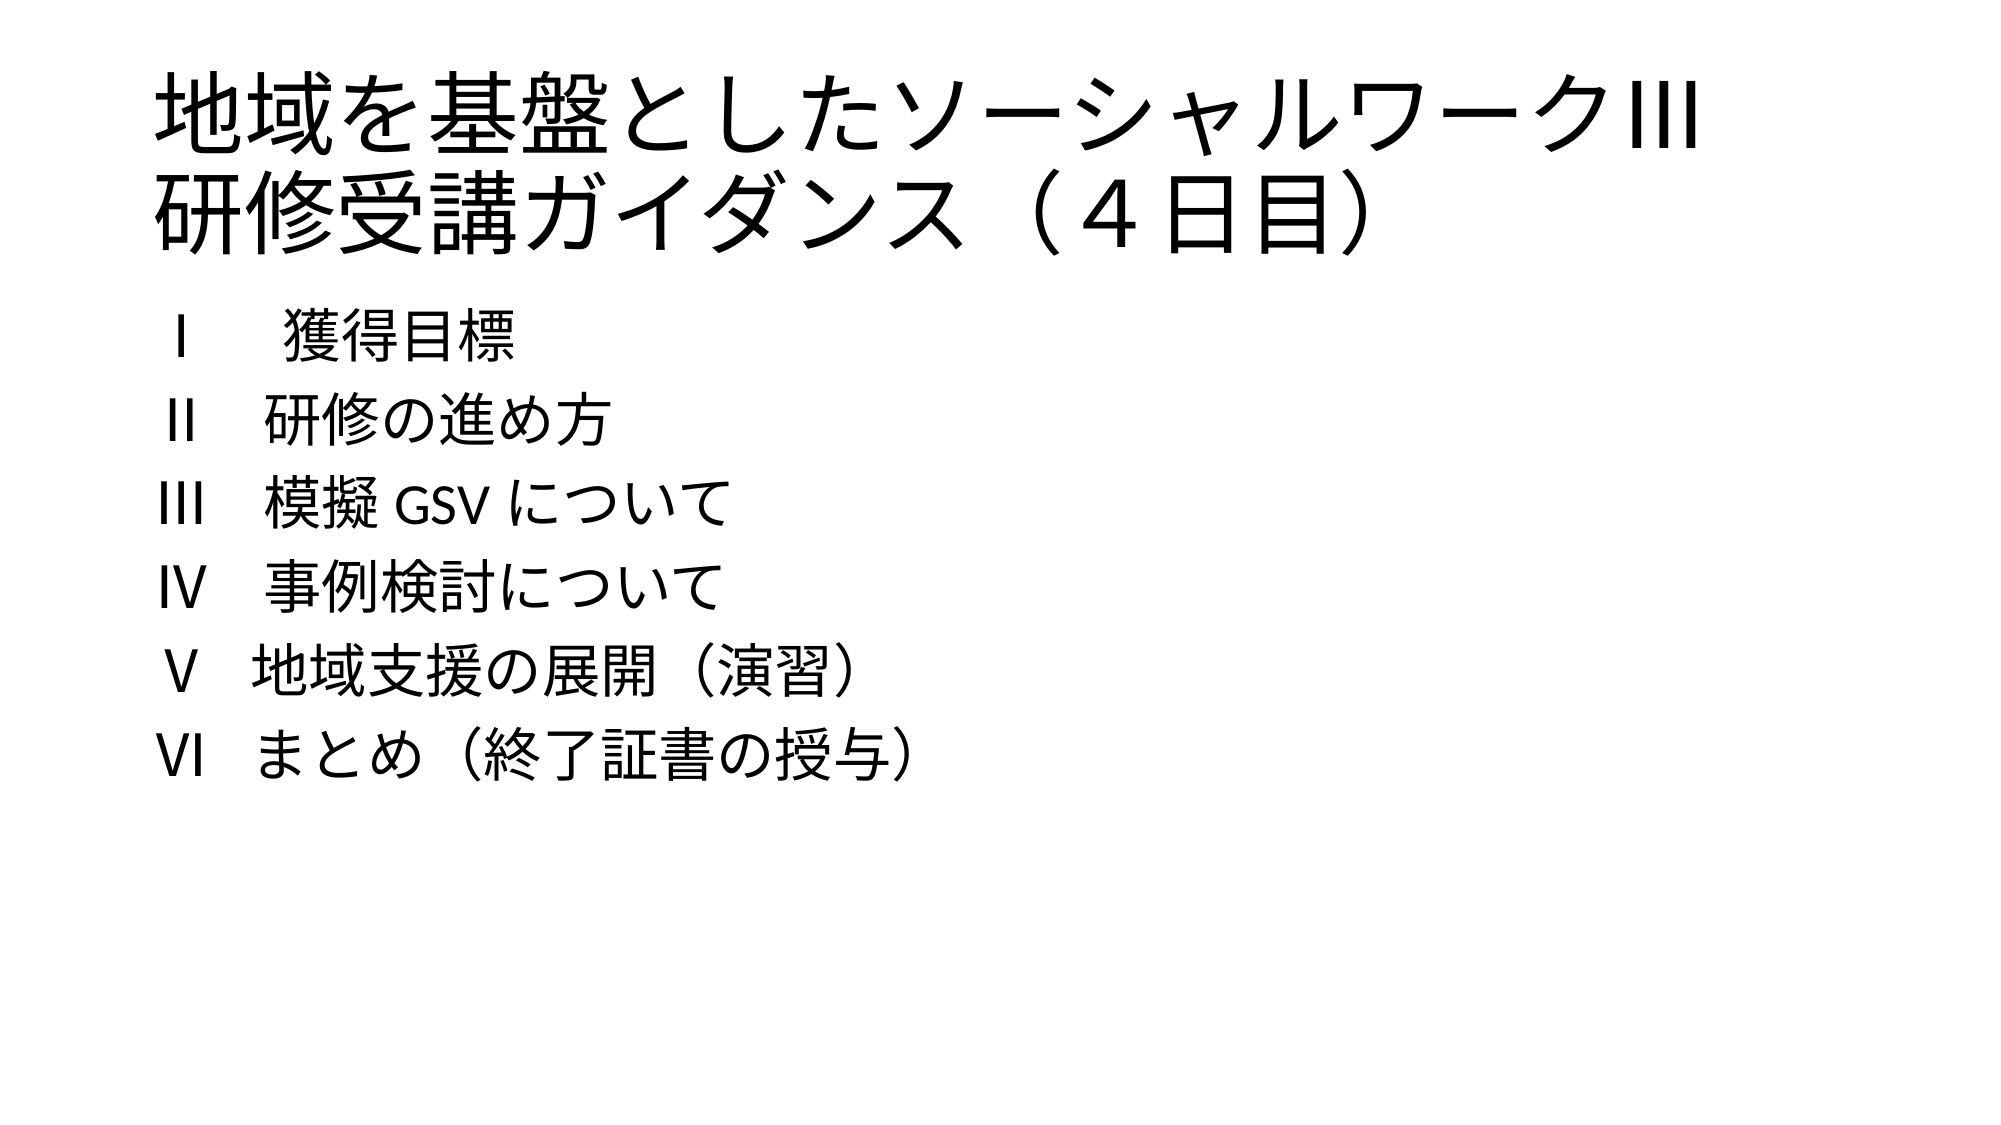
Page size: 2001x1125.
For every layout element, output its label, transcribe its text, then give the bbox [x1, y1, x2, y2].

list Ⅰ 獲得目標 Ⅱ 研修の進め方 Ⅲ 模擬GSVについて Ⅳ 事例検討について Ⅴ 地域支援の展開（演習） Ⅵ まとめ（終了証書の授与） [137, 299, 1863, 1014]
title 地域を基盤としたソーシャルワークⅢ 研修受講ガイダンス（４日目） [137, 59, 1863, 278]
